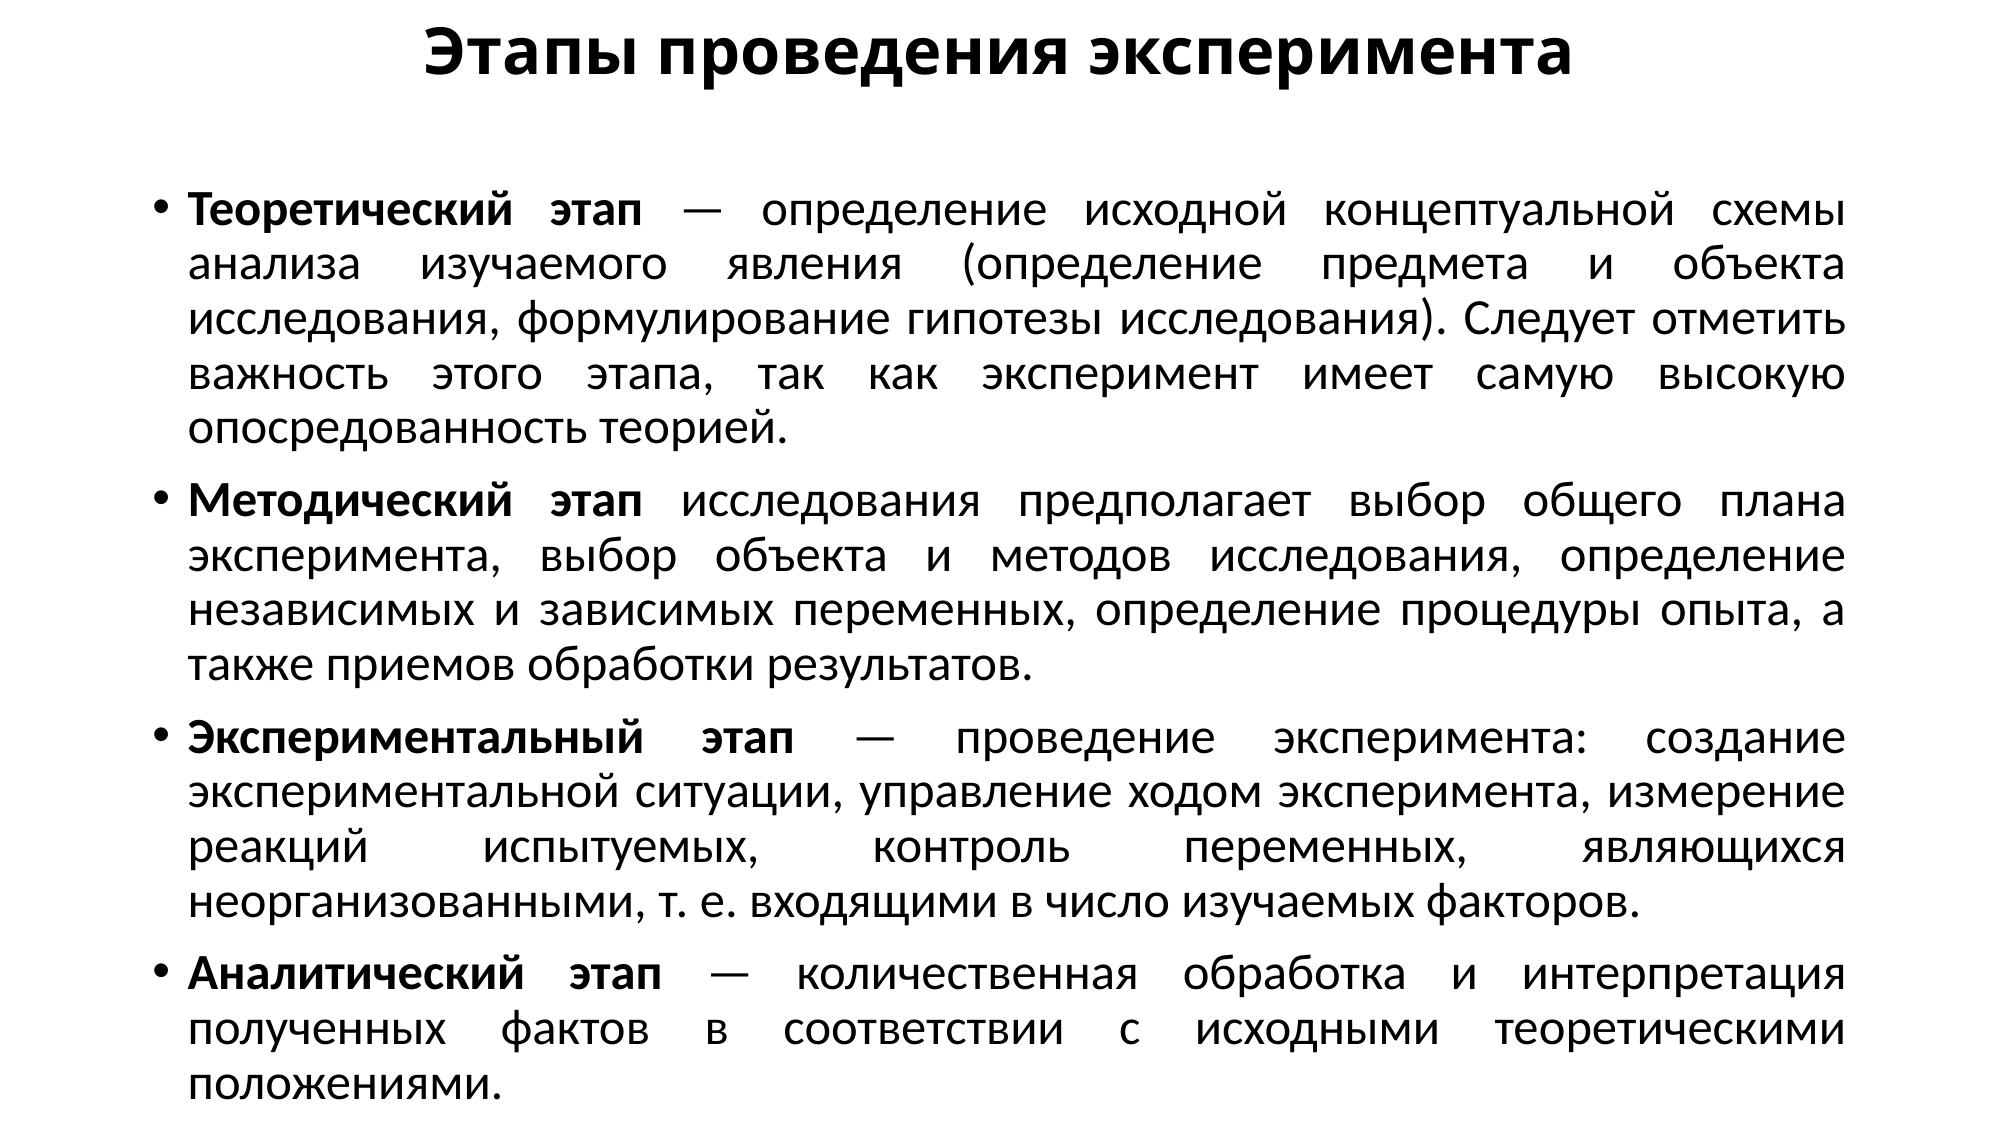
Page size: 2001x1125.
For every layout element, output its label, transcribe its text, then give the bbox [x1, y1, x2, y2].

title Этапы проведения эксперимента [137, 10, 1863, 174]
list Теоретический этап — определение исходной концептуальной схемы анализа изучаемого явления (определение предмета и объекта исследования, формулирование гипотезы исследования). Следует отметить важность этого этапа, так как эксперимент имеет самую высокую опосредованность теорией. Методический этап исследования предполагает выбор общего плана эксперимента, выбор объекта и методов исследования, определение независимых и зависимых переменных, определение процедуры опыта, а также приемов обработки результатов. Экспериментальный этап — проведение эксперимента: создание экспериментальной ситуации, управление ходом эксперимента, измерение реакций испытуемых, контроль переменных, являющихся неорганизованными, т. е. входящими в число изучаемых факторов. Аналитический этап — количественная обработка и интерпретация полученных фактов в соответствии с исходными теоретическими положениями. [137, 174, 1863, 1125]
